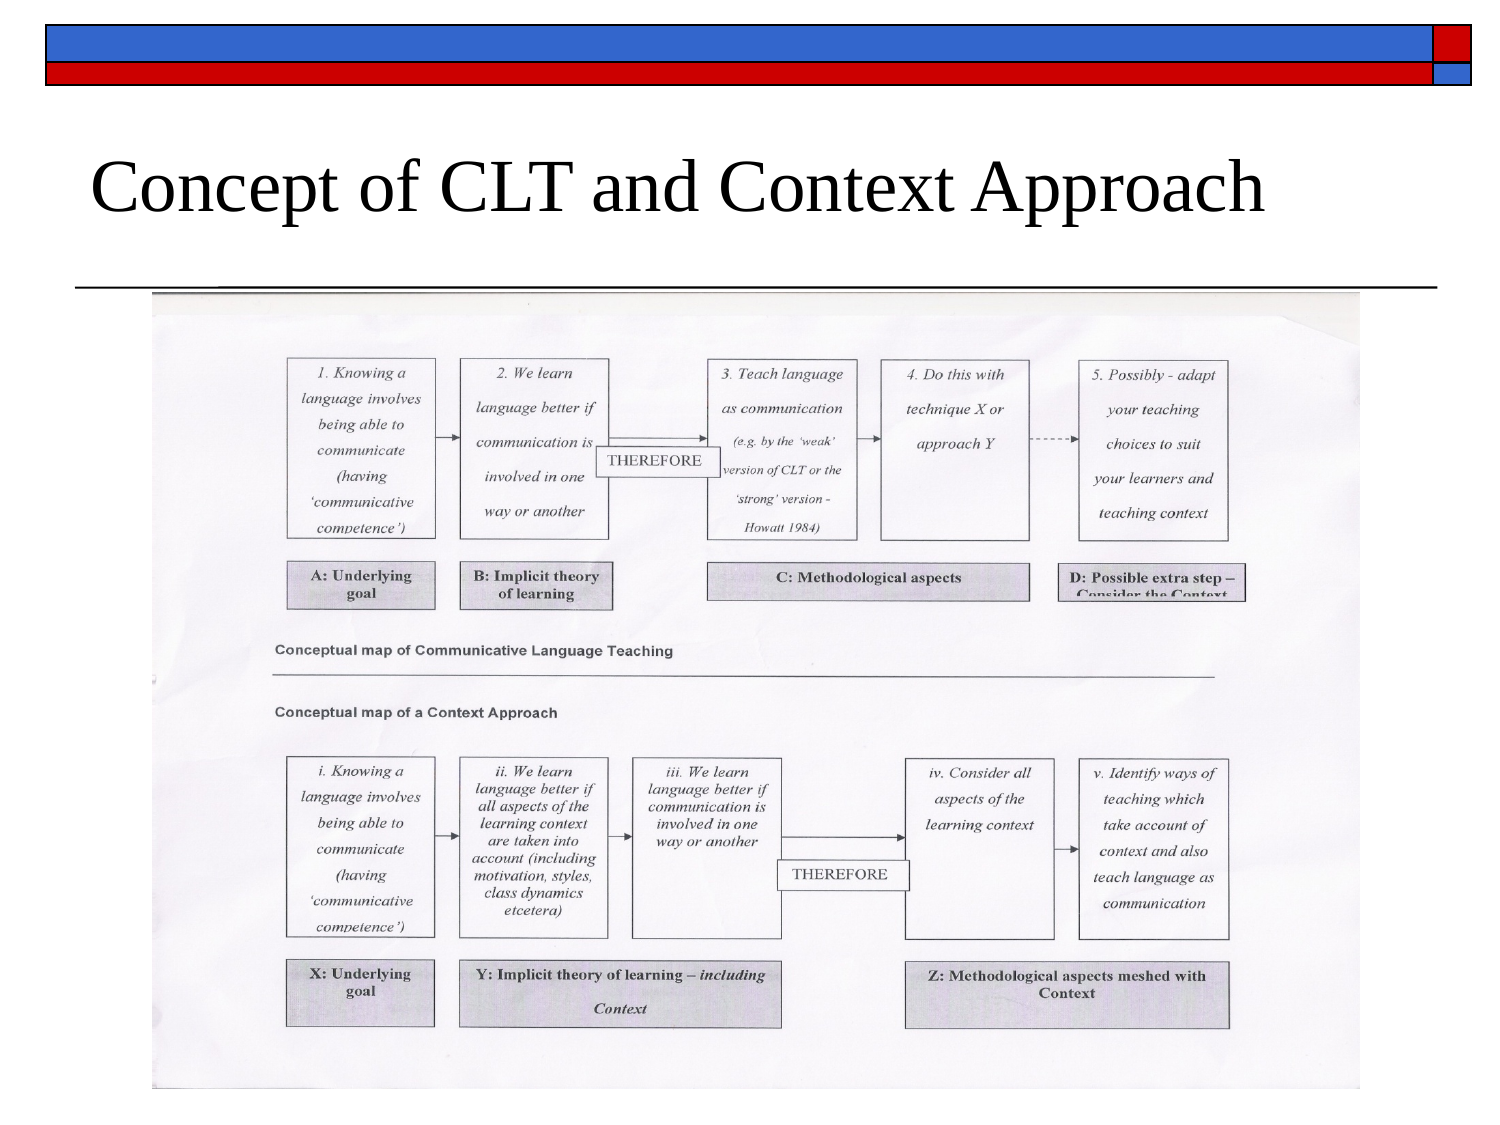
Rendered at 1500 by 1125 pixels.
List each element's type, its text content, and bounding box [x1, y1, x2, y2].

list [152, 292, 1360, 1090]
title Concept of CLT and Context Approach [74, 87, 1426, 276]
